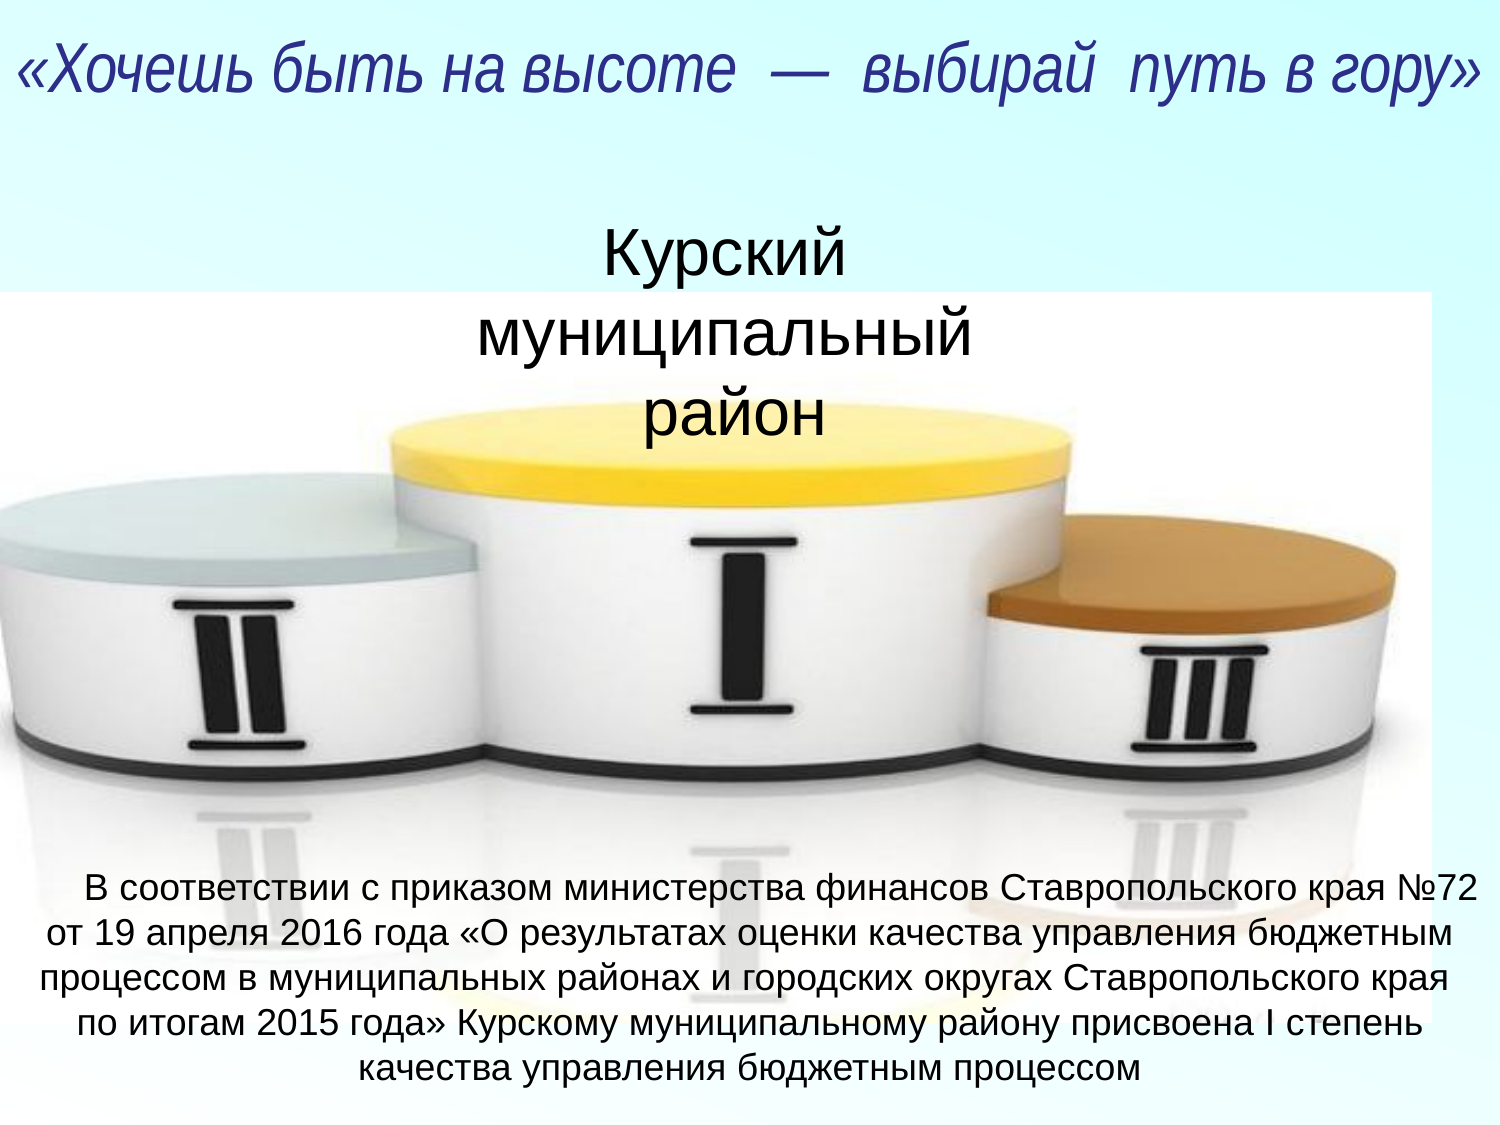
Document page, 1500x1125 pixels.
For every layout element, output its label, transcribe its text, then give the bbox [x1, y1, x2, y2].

picture [0, 292, 1433, 1023]
text_box «Хочешь быть на высоте — выбирай путь в гору» [0, 30, 1500, 114]
text_box В соответствии с приказом министерства финансов Ставропольского края №72 от 19 апреля 2016 года «О результатах оценки качества управления бюджетным процессом в муниципальных районах и городских округах Ставропольского края по итогам 2015 года» Курскому муниципальному району присвоена I степень качества управления бюджетным процессом [0, 855, 1500, 1096]
text_box Курский муниципальный район [457, 199, 1013, 291]
